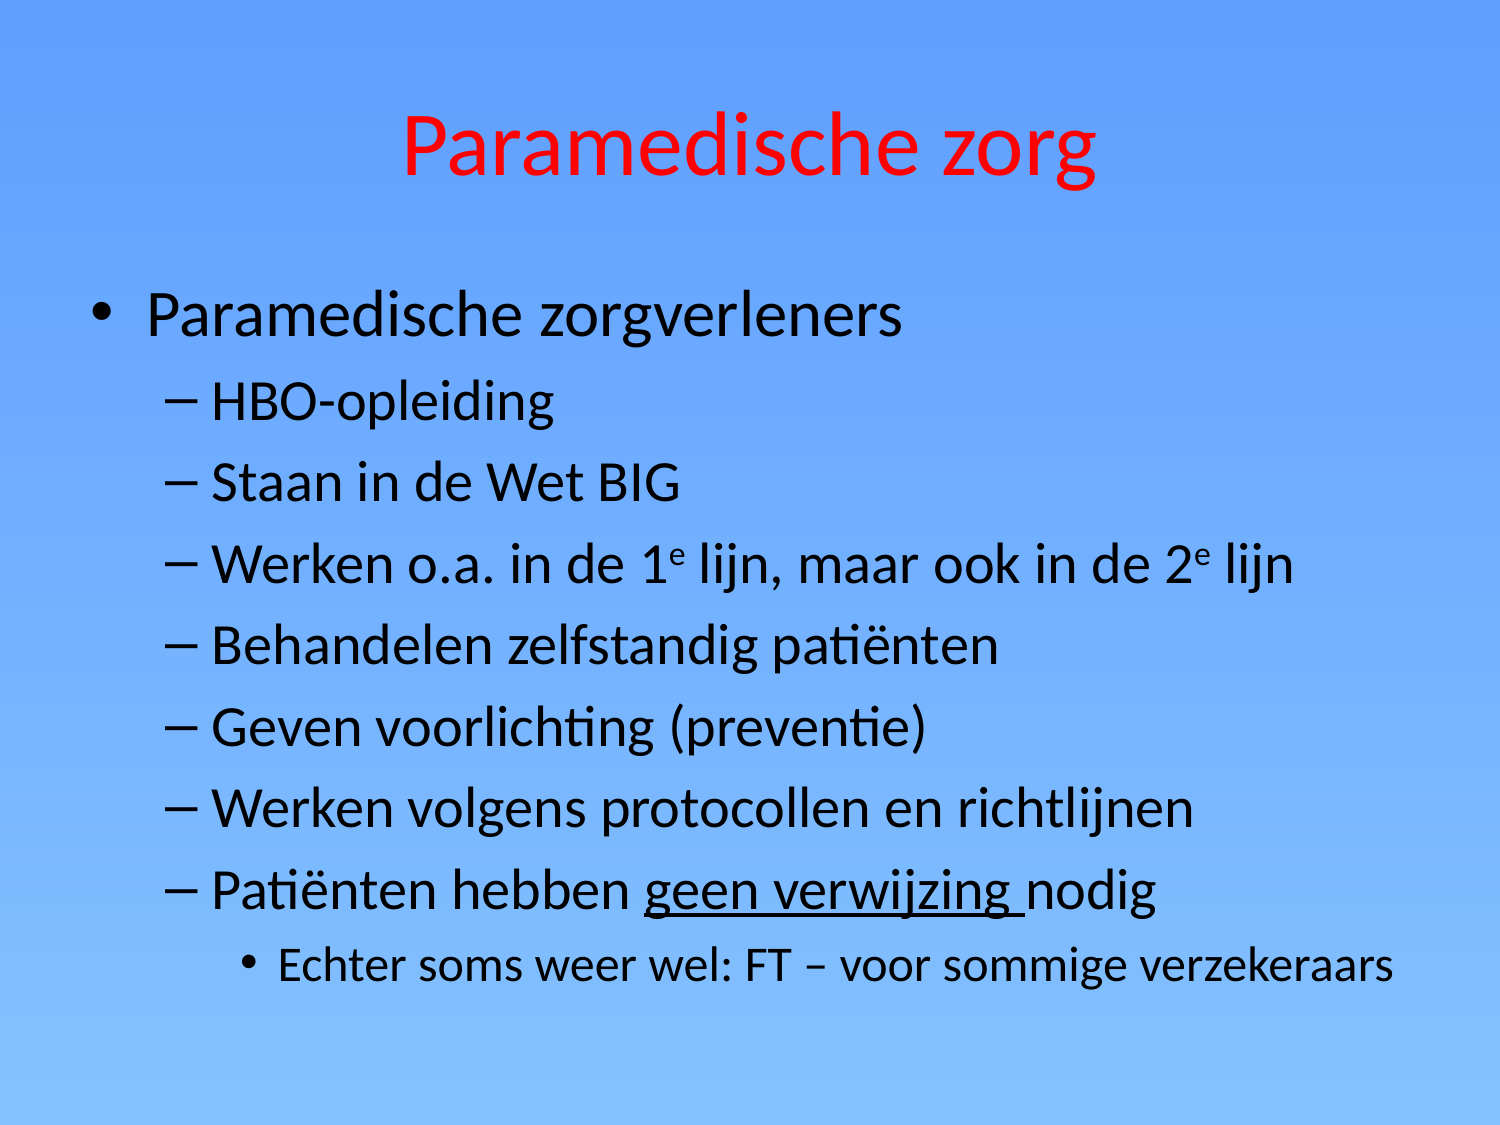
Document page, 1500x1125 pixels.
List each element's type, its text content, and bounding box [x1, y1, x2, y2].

list Paramedische zorgverleners HBO-opleiding Staan in de Wet BIG Werken o.a. in de 1e lijn, maar ook in de 2e lijn Behandelen zelfstandig patiënten Geven voorlichting (preventie) Werken volgens protocollen en richtlijnen Patiënten hebben geen verwijzing nodig Echter soms weer wel: FT – voor sommige verzekeraars [75, 262, 1425, 1005]
title Paramedische zorg [75, 45, 1425, 233]
